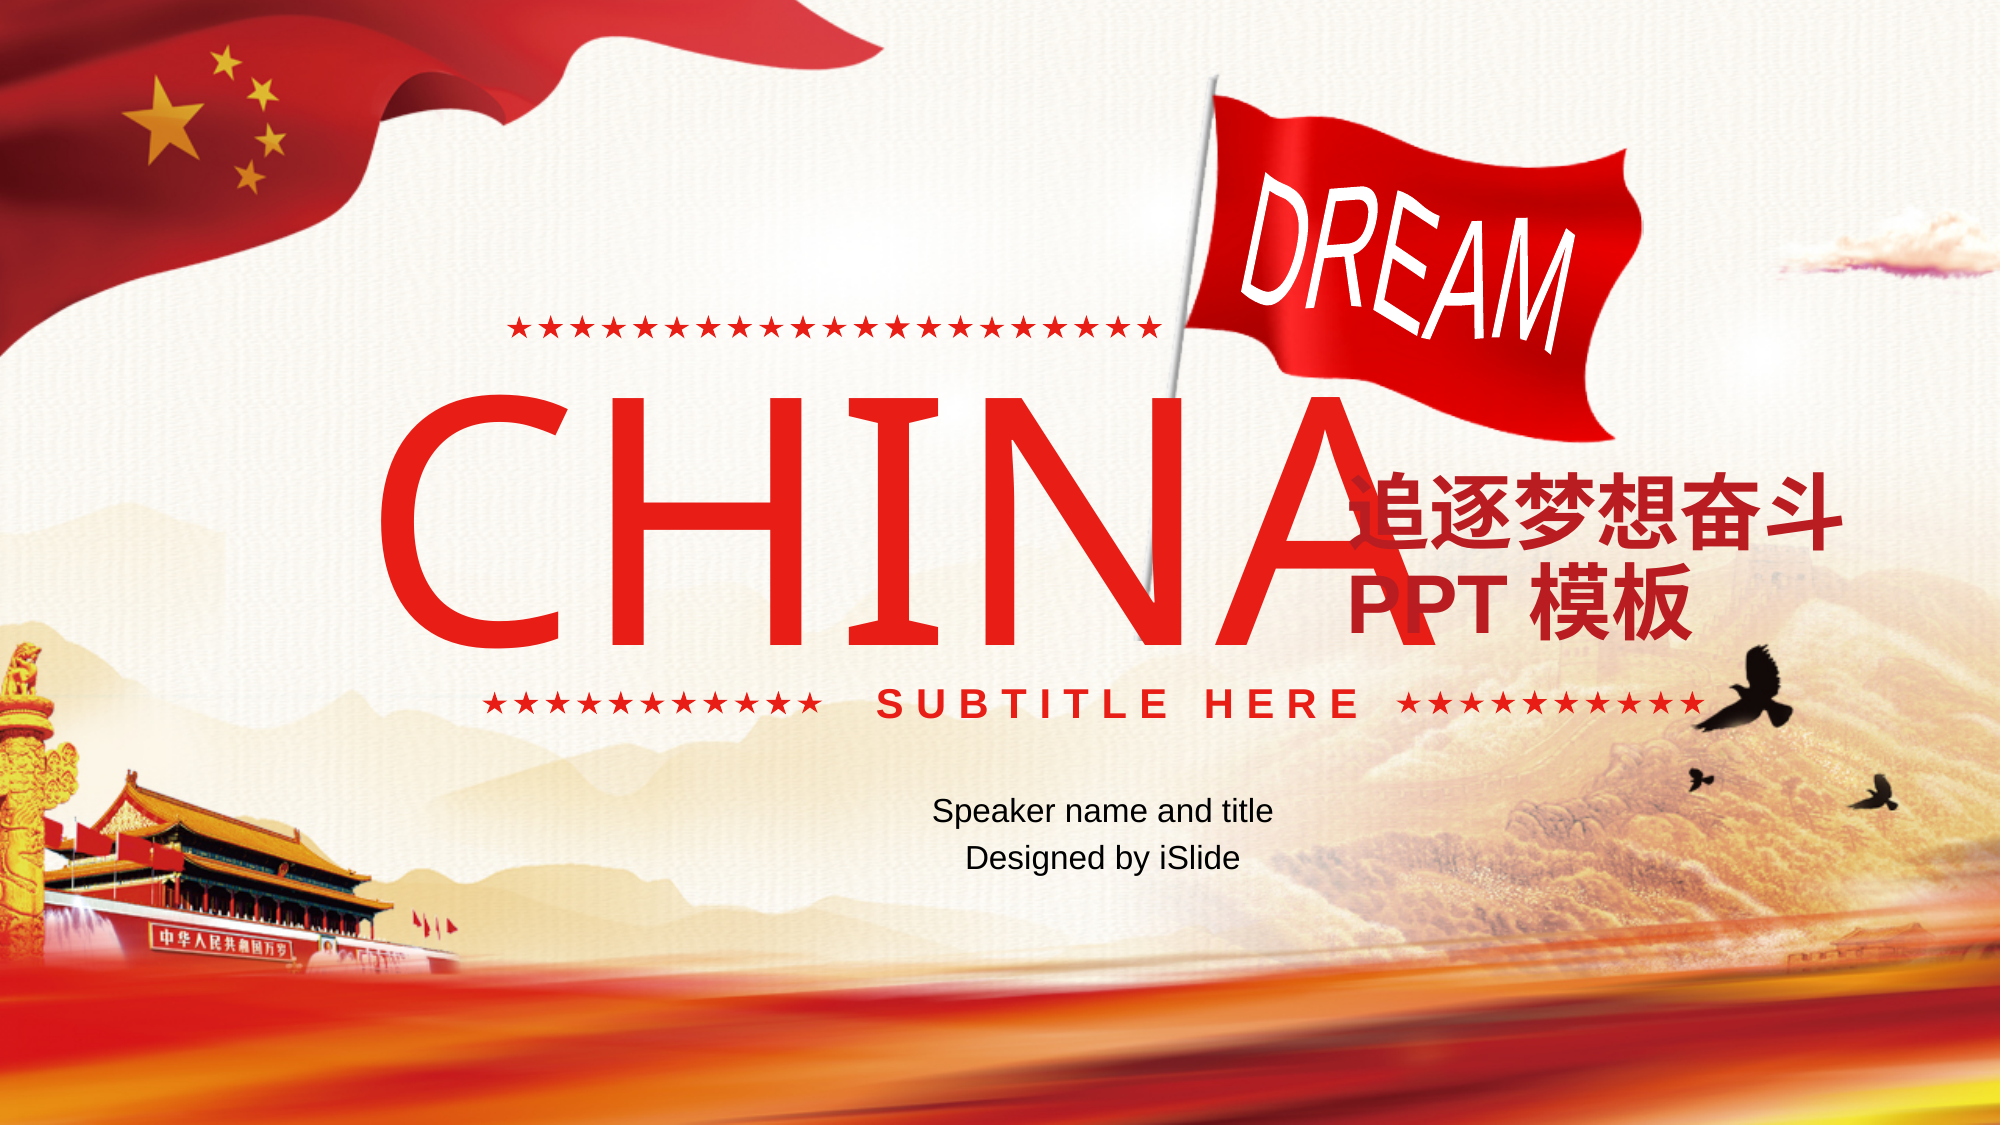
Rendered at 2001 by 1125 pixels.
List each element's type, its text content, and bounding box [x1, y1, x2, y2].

text_box [1648, 690, 1674, 714]
text_box [1137, 315, 1162, 339]
list Speaker name and title [800, 787, 1407, 834]
text_box [545, 690, 571, 714]
text_box [1679, 690, 1705, 714]
text_box [601, 315, 627, 339]
text_box [853, 315, 879, 338]
text_box [1028, 40, 1806, 400]
text_box [1459, 691, 1485, 714]
text_box [765, 690, 791, 715]
text_box [506, 315, 532, 339]
text_box [1522, 690, 1548, 715]
text_box CHINA [346, 291, 1452, 722]
text_box [569, 315, 595, 338]
text_box [758, 315, 784, 338]
text_box [790, 315, 816, 339]
picture [0, 0, 2000, 1125]
text_box [608, 690, 634, 715]
text_box [664, 315, 690, 339]
subtitle SUBTITLE HERE [838, 675, 1395, 743]
text_box [513, 690, 539, 714]
text_box [727, 315, 753, 338]
text_box [482, 691, 508, 714]
text_box [734, 691, 760, 714]
text_box [1427, 690, 1453, 715]
text_box [639, 691, 665, 714]
text_box [821, 315, 847, 338]
text_box [671, 690, 697, 714]
text_box [1553, 690, 1579, 714]
text_box [576, 691, 602, 715]
text_box [632, 315, 658, 339]
text_box [948, 315, 973, 338]
text_box [695, 315, 721, 338]
text_box [916, 315, 942, 338]
text_box [702, 690, 728, 714]
text_box [1396, 691, 1422, 714]
list Designed by iSlide [800, 834, 1407, 883]
text_box [885, 314, 910, 339]
text_box [979, 315, 1005, 339]
text_box [1105, 315, 1131, 338]
text_box [1042, 315, 1068, 339]
text_box [1011, 315, 1036, 339]
text_box [1074, 315, 1099, 338]
title 追逐梦想奋斗PPT模板 [1331, 400, 1890, 660]
text_box [797, 691, 823, 714]
text_box [538, 315, 564, 339]
text_box [1585, 690, 1611, 714]
text_box [1616, 691, 1642, 714]
text_box [1490, 690, 1516, 714]
